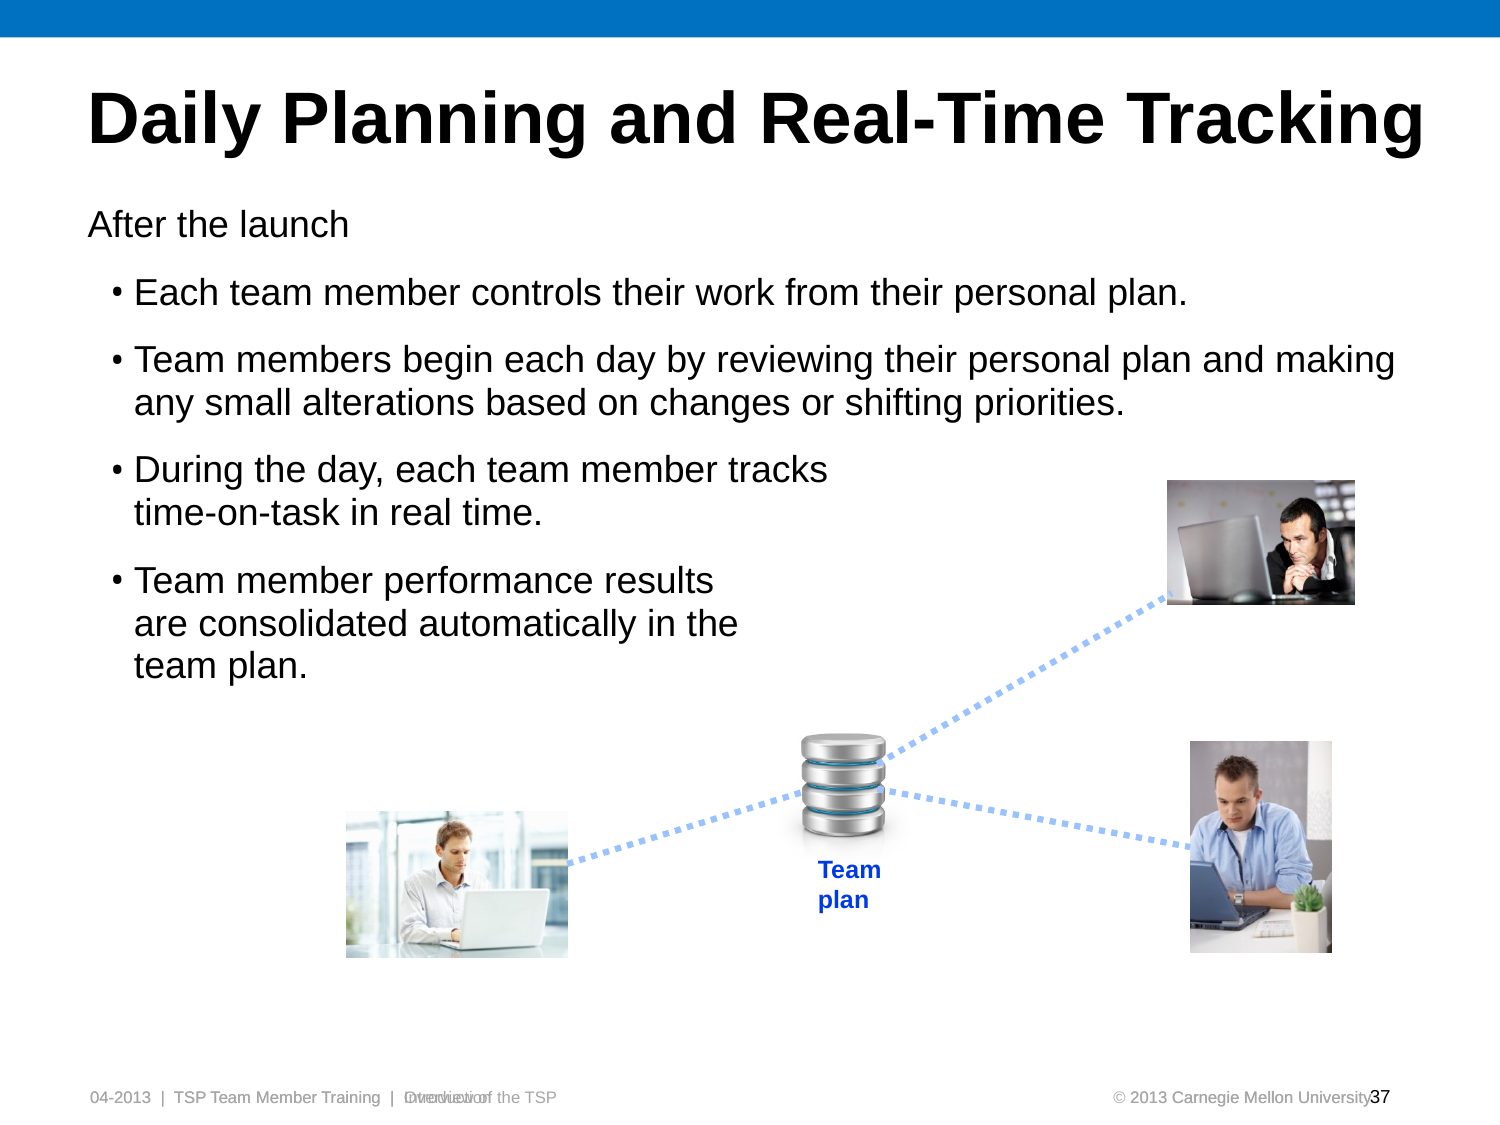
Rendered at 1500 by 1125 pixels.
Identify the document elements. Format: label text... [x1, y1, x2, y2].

picture [346, 810, 568, 958]
picture [769, 718, 916, 865]
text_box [566, 791, 805, 865]
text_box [877, 788, 1191, 848]
text_box Team plan [803, 872, 897, 921]
text_box After the launch Each team member controls their work from their personal plan. Team members begin each day by reviewing their personal plan and making any small alterations based on changes or shifting priorities. During the day, each team member tracks time-on-task in real time. Team member performance results are consolidated automatically in the team plan. [87, 203, 1425, 564]
title Daily Planning and Real-Time Tracking [87, 87, 1466, 226]
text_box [877, 593, 1173, 765]
picture [1166, 479, 1355, 605]
picture [1189, 740, 1332, 954]
